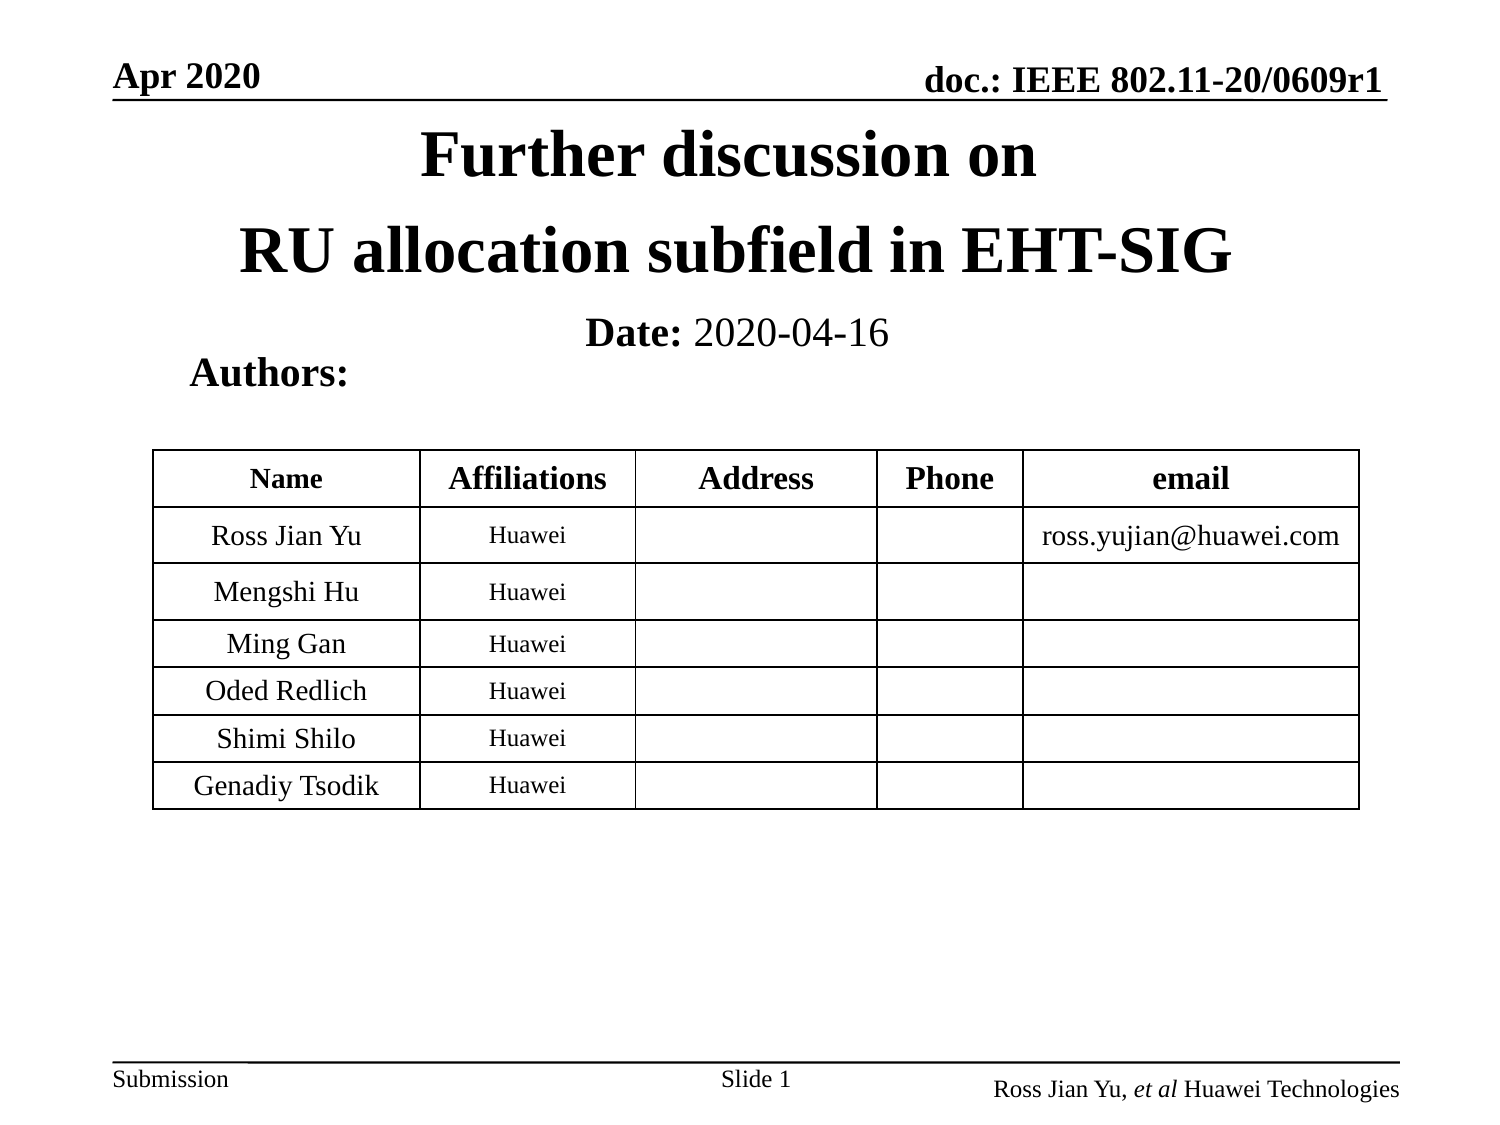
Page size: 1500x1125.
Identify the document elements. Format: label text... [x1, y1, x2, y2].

table_cell [1024, 621, 1358, 666]
table_cell Oded Redlich [154, 668, 419, 714]
table_header Affiliations [421, 451, 635, 506]
table_header email [1024, 451, 1358, 506]
table_cell [1024, 564, 1358, 619]
table_cell Ming Gan [154, 621, 419, 666]
table_cell Huawei [421, 621, 635, 666]
table_cell [878, 508, 1022, 562]
table_cell ross.yujian@huawei.com [1024, 508, 1358, 562]
slide_number Slide 1 [712, 1061, 800, 1093]
table_cell [878, 763, 1022, 808]
table_cell Huawei [421, 508, 635, 562]
table_cell Huawei [421, 564, 635, 619]
table_cell Shimi Shilo [154, 716, 419, 761]
table_cell [1024, 668, 1358, 714]
table_cell [636, 508, 876, 562]
table_cell [878, 668, 1022, 714]
table_header Name [154, 451, 419, 506]
text_box Authors: [174, 337, 412, 400]
title Further discussion on RU allocation subfield in EHT-SIG [18, 121, 1457, 258]
table_cell Ross Jian Yu [154, 508, 419, 562]
table_cell [1024, 763, 1358, 808]
list Date: 2020-04-16 [99, 297, 1376, 361]
table_cell Genadiy Tsodik [154, 763, 419, 808]
table_header Address [636, 451, 876, 506]
table_cell [636, 564, 876, 619]
table_cell [636, 763, 876, 808]
table_cell Huawei [421, 763, 635, 808]
table_cell [636, 621, 876, 666]
table_cell [878, 621, 1022, 666]
table_cell [878, 716, 1022, 761]
table_cell Huawei [421, 716, 635, 761]
table_cell Mengshi Hu [154, 564, 419, 619]
table_cell [878, 564, 1022, 619]
table_cell [636, 668, 876, 714]
table_cell Huawei [421, 668, 635, 714]
table_header Phone [878, 451, 1022, 506]
table_cell [636, 716, 876, 761]
table_cell [1024, 716, 1358, 761]
